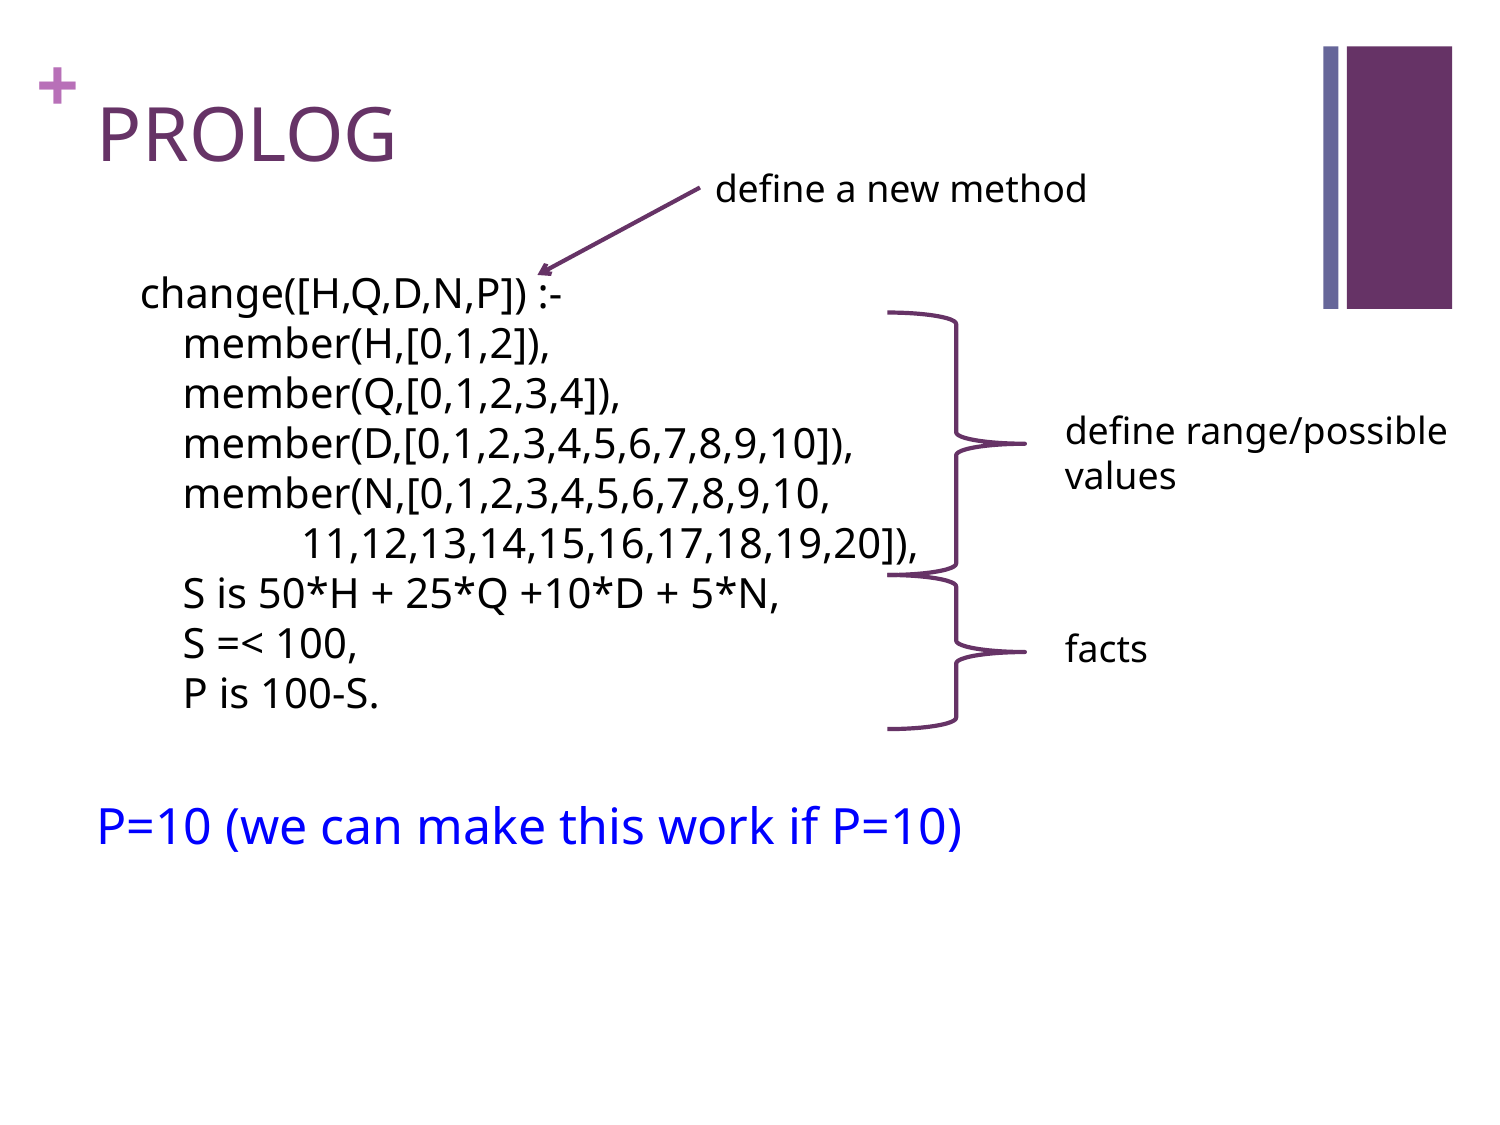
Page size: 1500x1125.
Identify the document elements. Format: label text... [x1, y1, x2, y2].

text_box define a new method [699, 157, 1188, 217]
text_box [536, 186, 701, 276]
text_box [887, 310, 1027, 575]
title PROLOG [81, 79, 1322, 263]
text_box P=10 (we can make this work if P=10) [81, 787, 1225, 863]
text_box facts [1050, 617, 1482, 678]
text_box change([H,Q,D,N,P]) :- member(H,[0,1,2]), member(Q,[0,1,2,3,4]), member(D,[0,1,2,3,4,5,6,7,8,9,10]), member(N,[0,1,2,3,4,5,6,7,8,9,10, 11,12,13,14,15,16,17,18,19,20]), S is 50*H + 25*Q +10*D + 5*N, S =< 100, P is 100-S. [124, 259, 1175, 725]
text_box define range/possible values [1050, 399, 1482, 505]
text_box [887, 572, 1027, 732]
